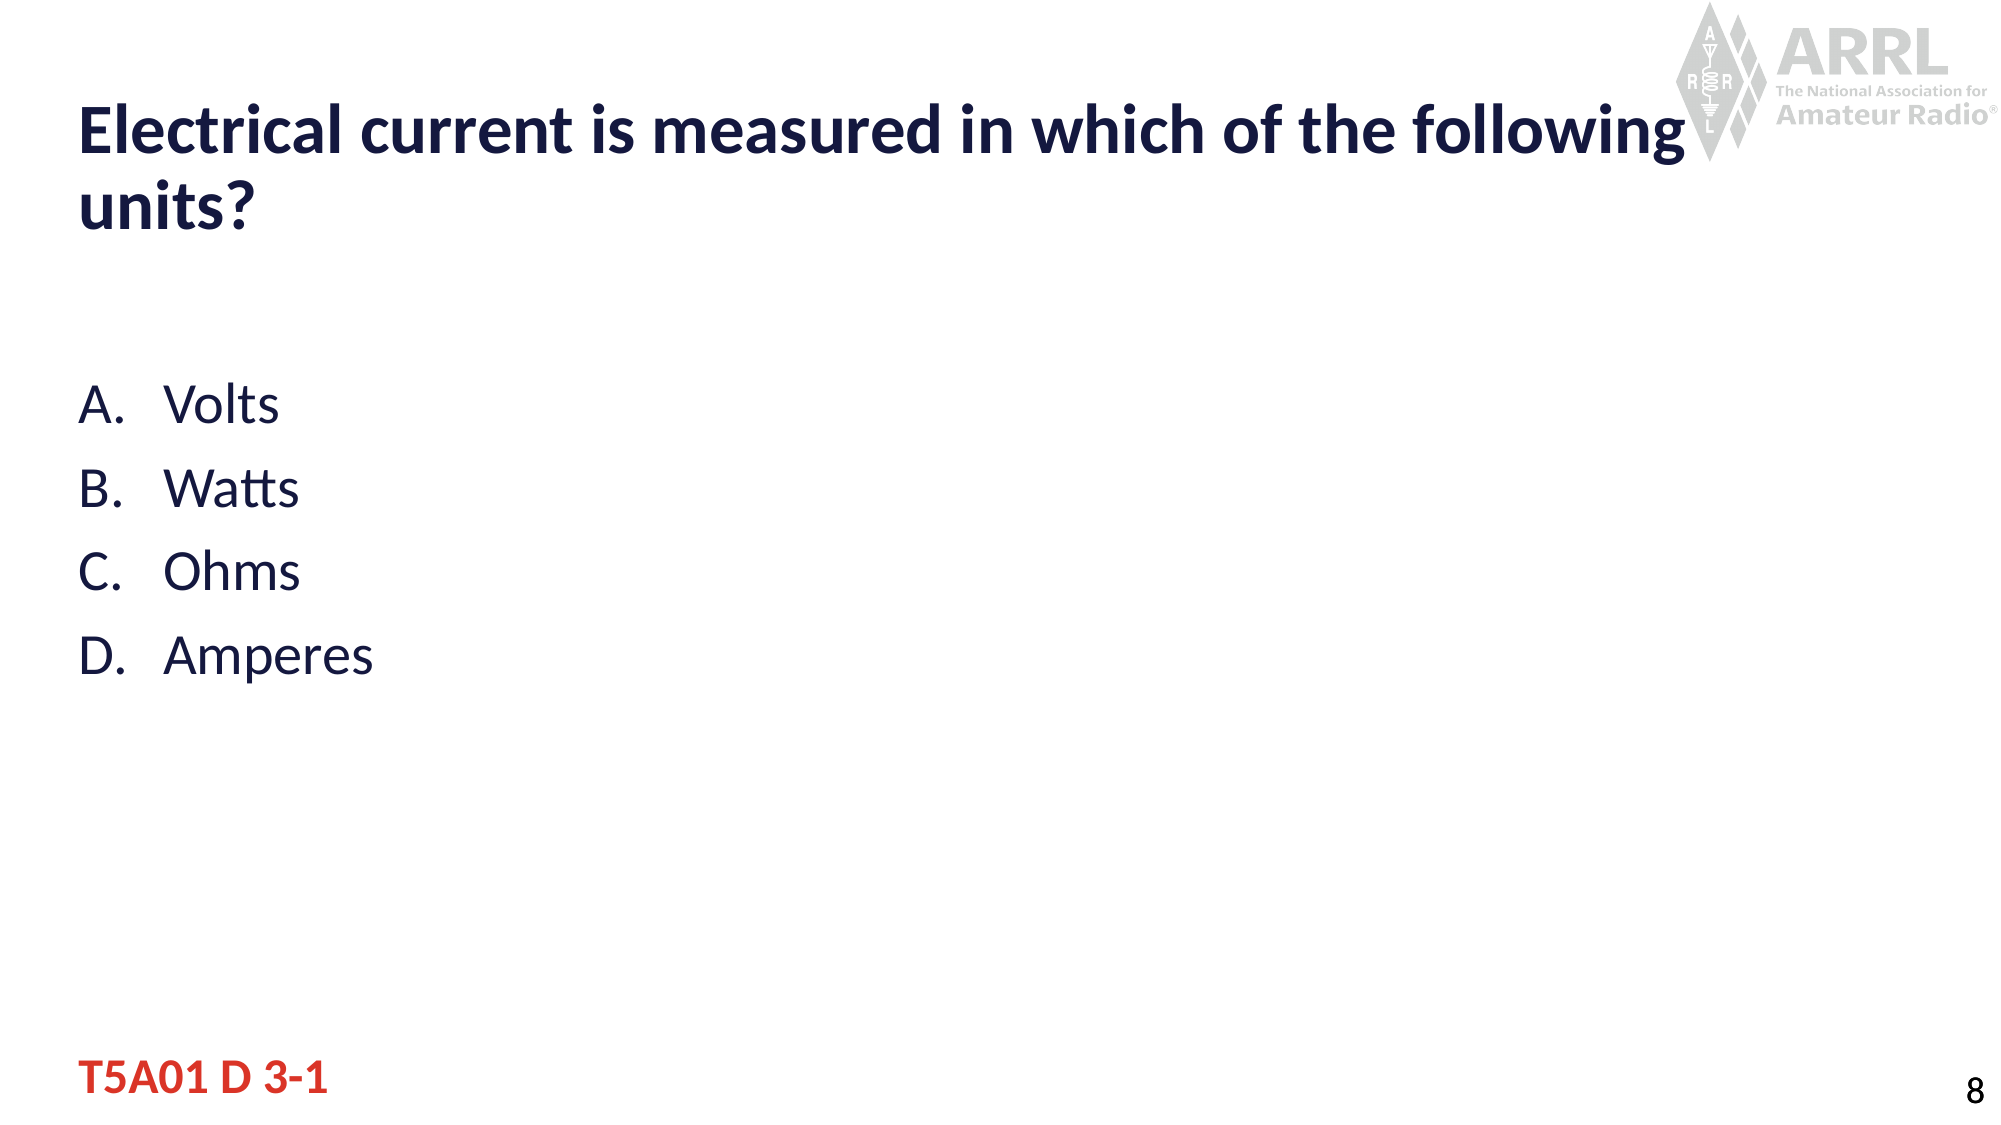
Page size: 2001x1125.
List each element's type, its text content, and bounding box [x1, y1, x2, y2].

text_box T5A01 D 3-1 [63, 1036, 921, 1112]
title Electrical current is measured in which of the following units? [63, 59, 1863, 278]
list Volts Watts Ohms Amperes [63, 365, 1863, 989]
picture [1674, 0, 2000, 164]
